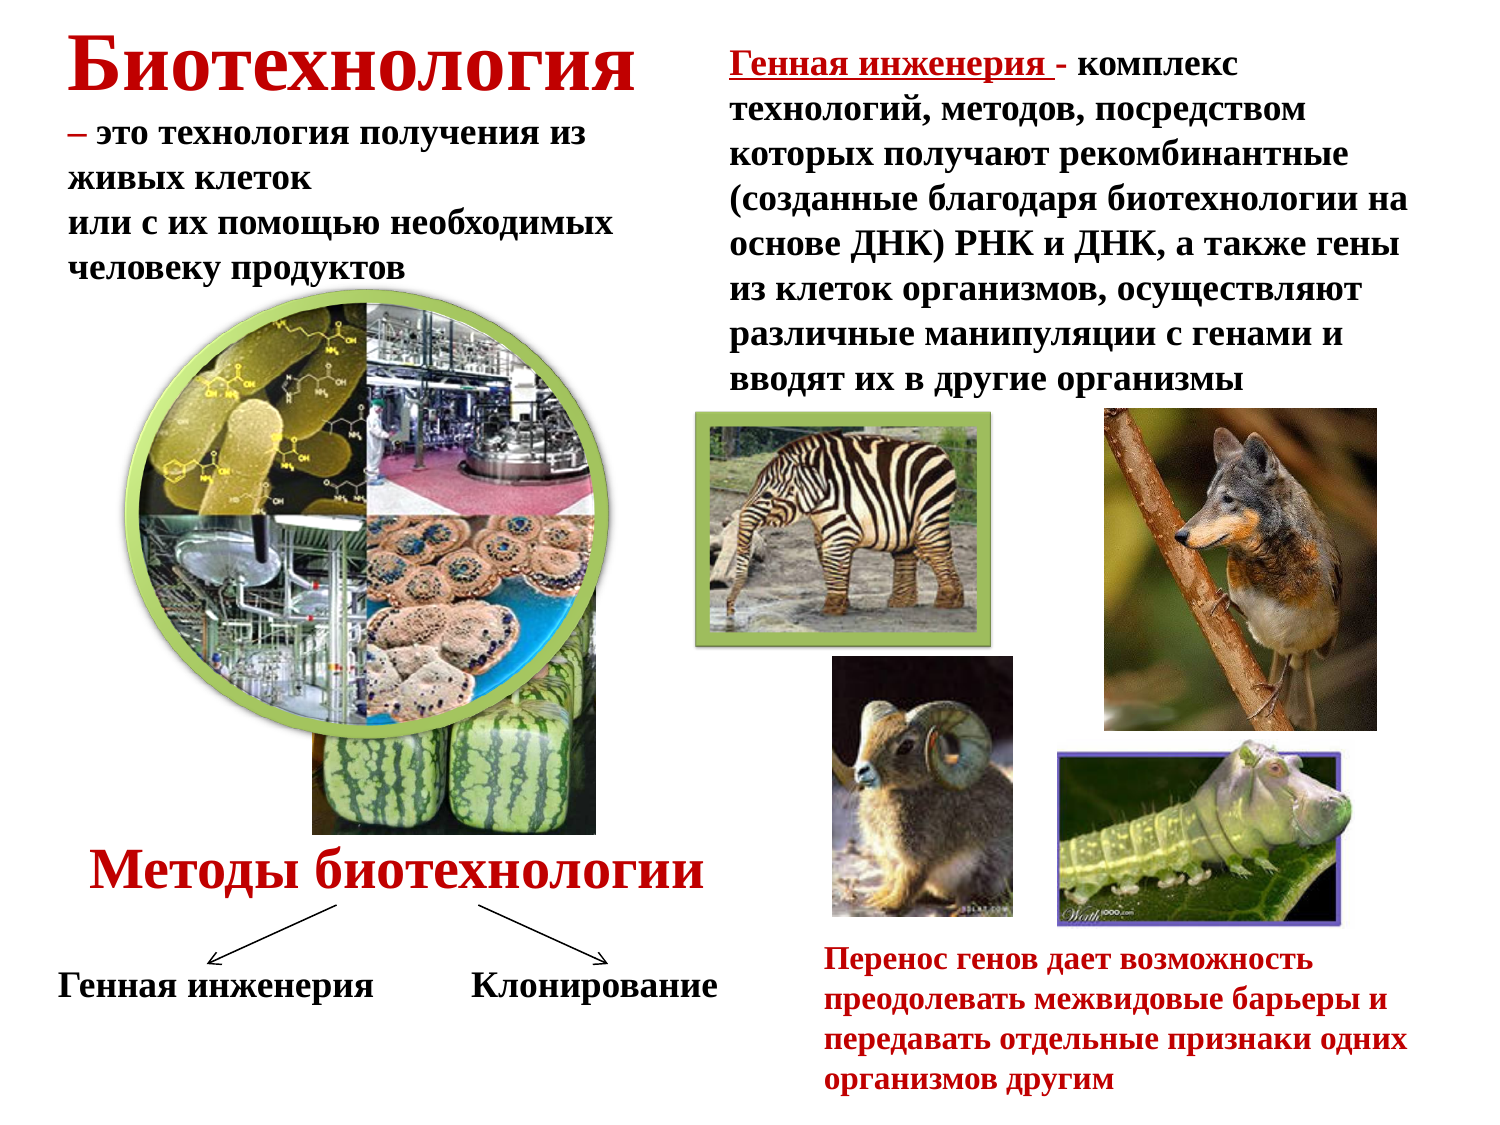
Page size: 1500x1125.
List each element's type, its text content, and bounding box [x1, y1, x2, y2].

picture [1056, 739, 1355, 929]
picture [832, 656, 1014, 917]
picture [1104, 408, 1377, 731]
text_box Генная инженерия [43, 952, 399, 1012]
text_box Перенос генов дает возможность преодолевать межвидовые барьеры и передавать отдельные признаки одних организмов другим [809, 928, 1447, 1104]
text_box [206, 904, 337, 965]
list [111, 278, 621, 750]
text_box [477, 904, 609, 965]
picture [312, 750, 596, 835]
text_box Методы биотехнологии [29, 822, 780, 908]
picture [690, 408, 996, 653]
text_box Клонирование [456, 952, 734, 1012]
text_box Генная инженерия - комплекс технологий, методов, посредством которых получают рекомбинантные (созданные благодаря биотехнологии на основе ДНК) РНК и ДНК, а также гены из клеток организмов, осуществляют различные манипуляции с генами и вводят их в другие организмы [714, 30, 1453, 406]
text_box Биотехнология – это технология получения из живых клеток или с их помощью необходимых человеку продуктов [53, 0, 680, 295]
